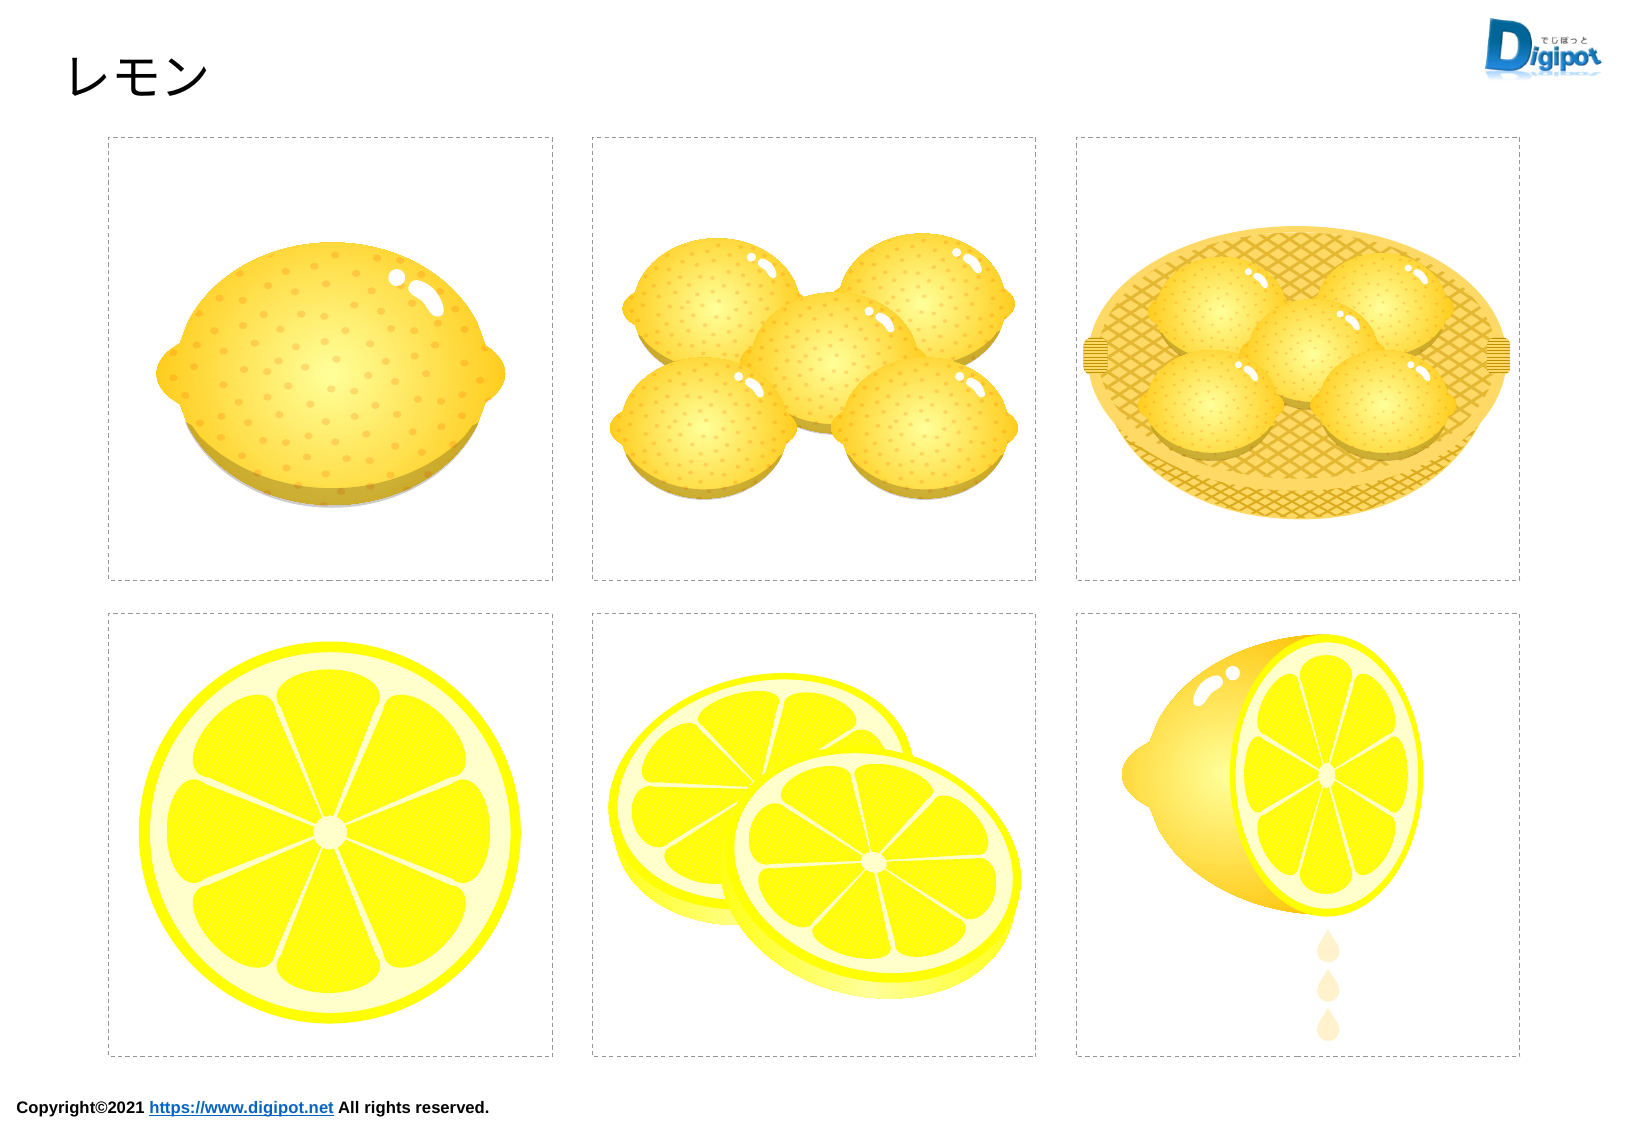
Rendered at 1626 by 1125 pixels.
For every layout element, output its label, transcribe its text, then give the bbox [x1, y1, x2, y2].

text_box レモン [46, 38, 226, 113]
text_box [609, 233, 1018, 500]
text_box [138, 641, 521, 1024]
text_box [156, 242, 506, 508]
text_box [608, 675, 1021, 996]
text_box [1083, 226, 1511, 520]
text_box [1122, 634, 1424, 1041]
picture [1485, 18, 1602, 82]
